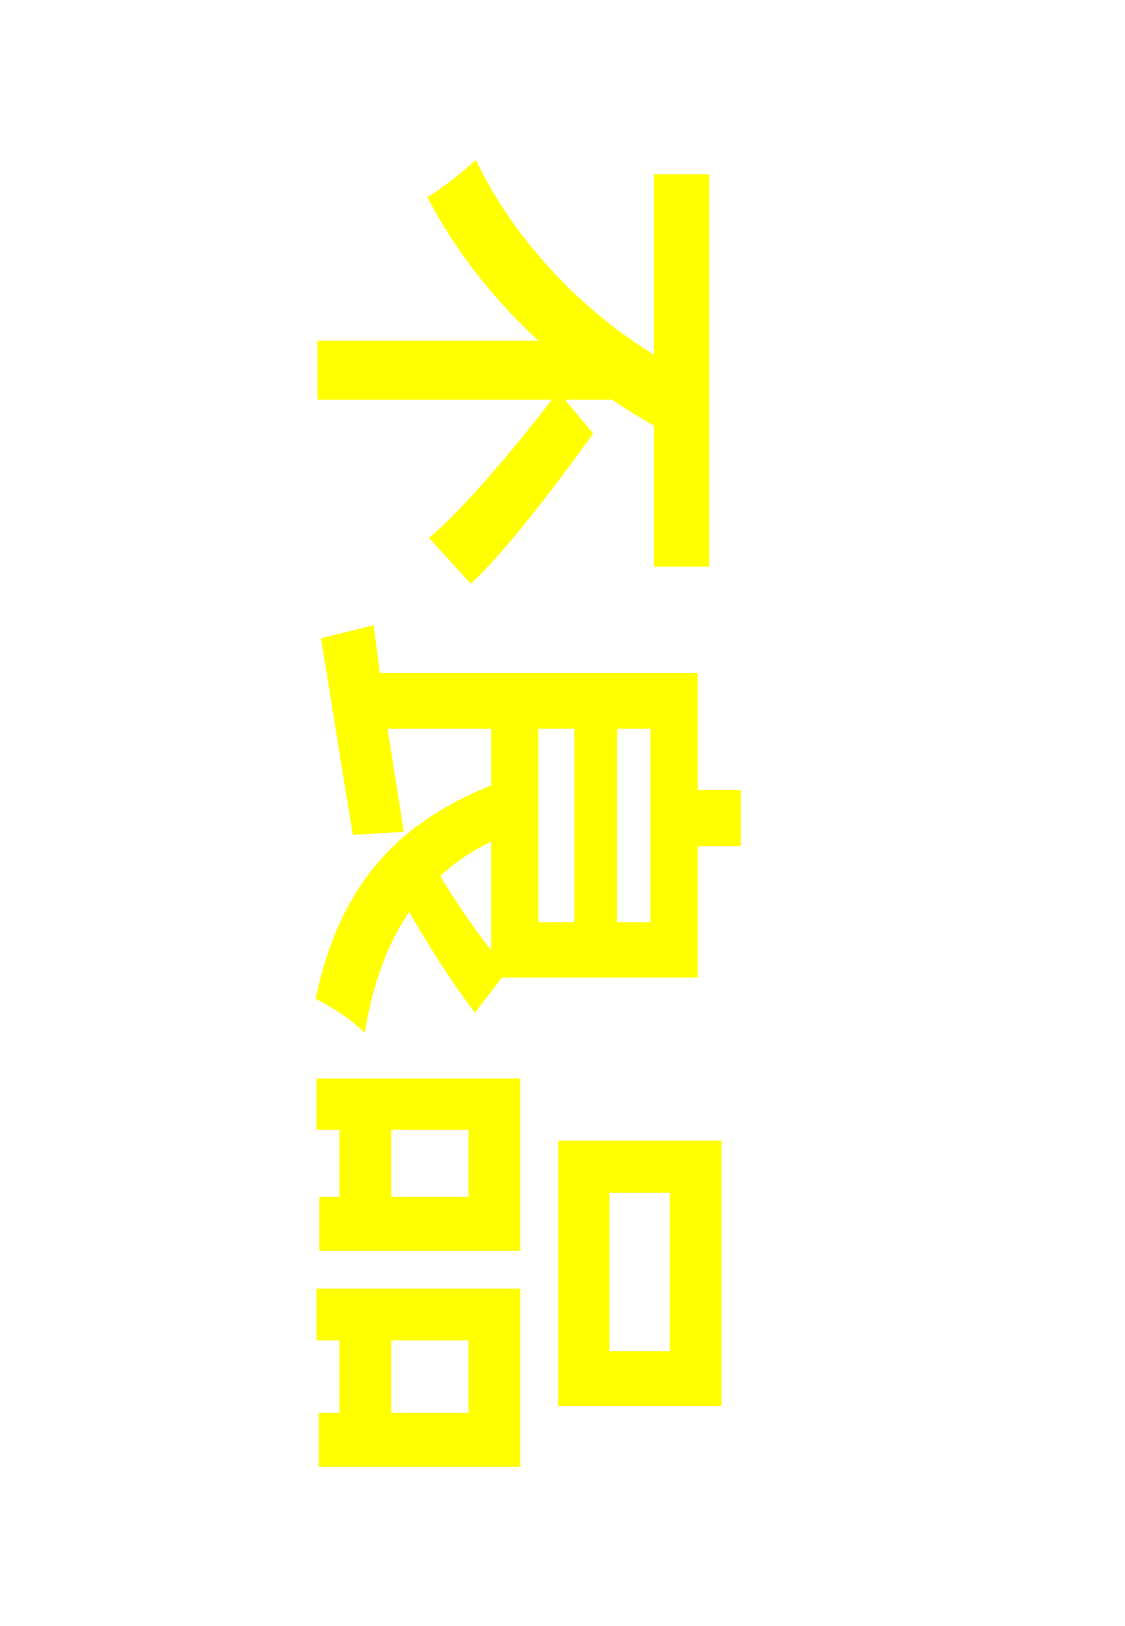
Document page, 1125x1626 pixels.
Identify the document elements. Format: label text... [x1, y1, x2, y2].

text_box 不良品 [259, 29, 836, 1614]
